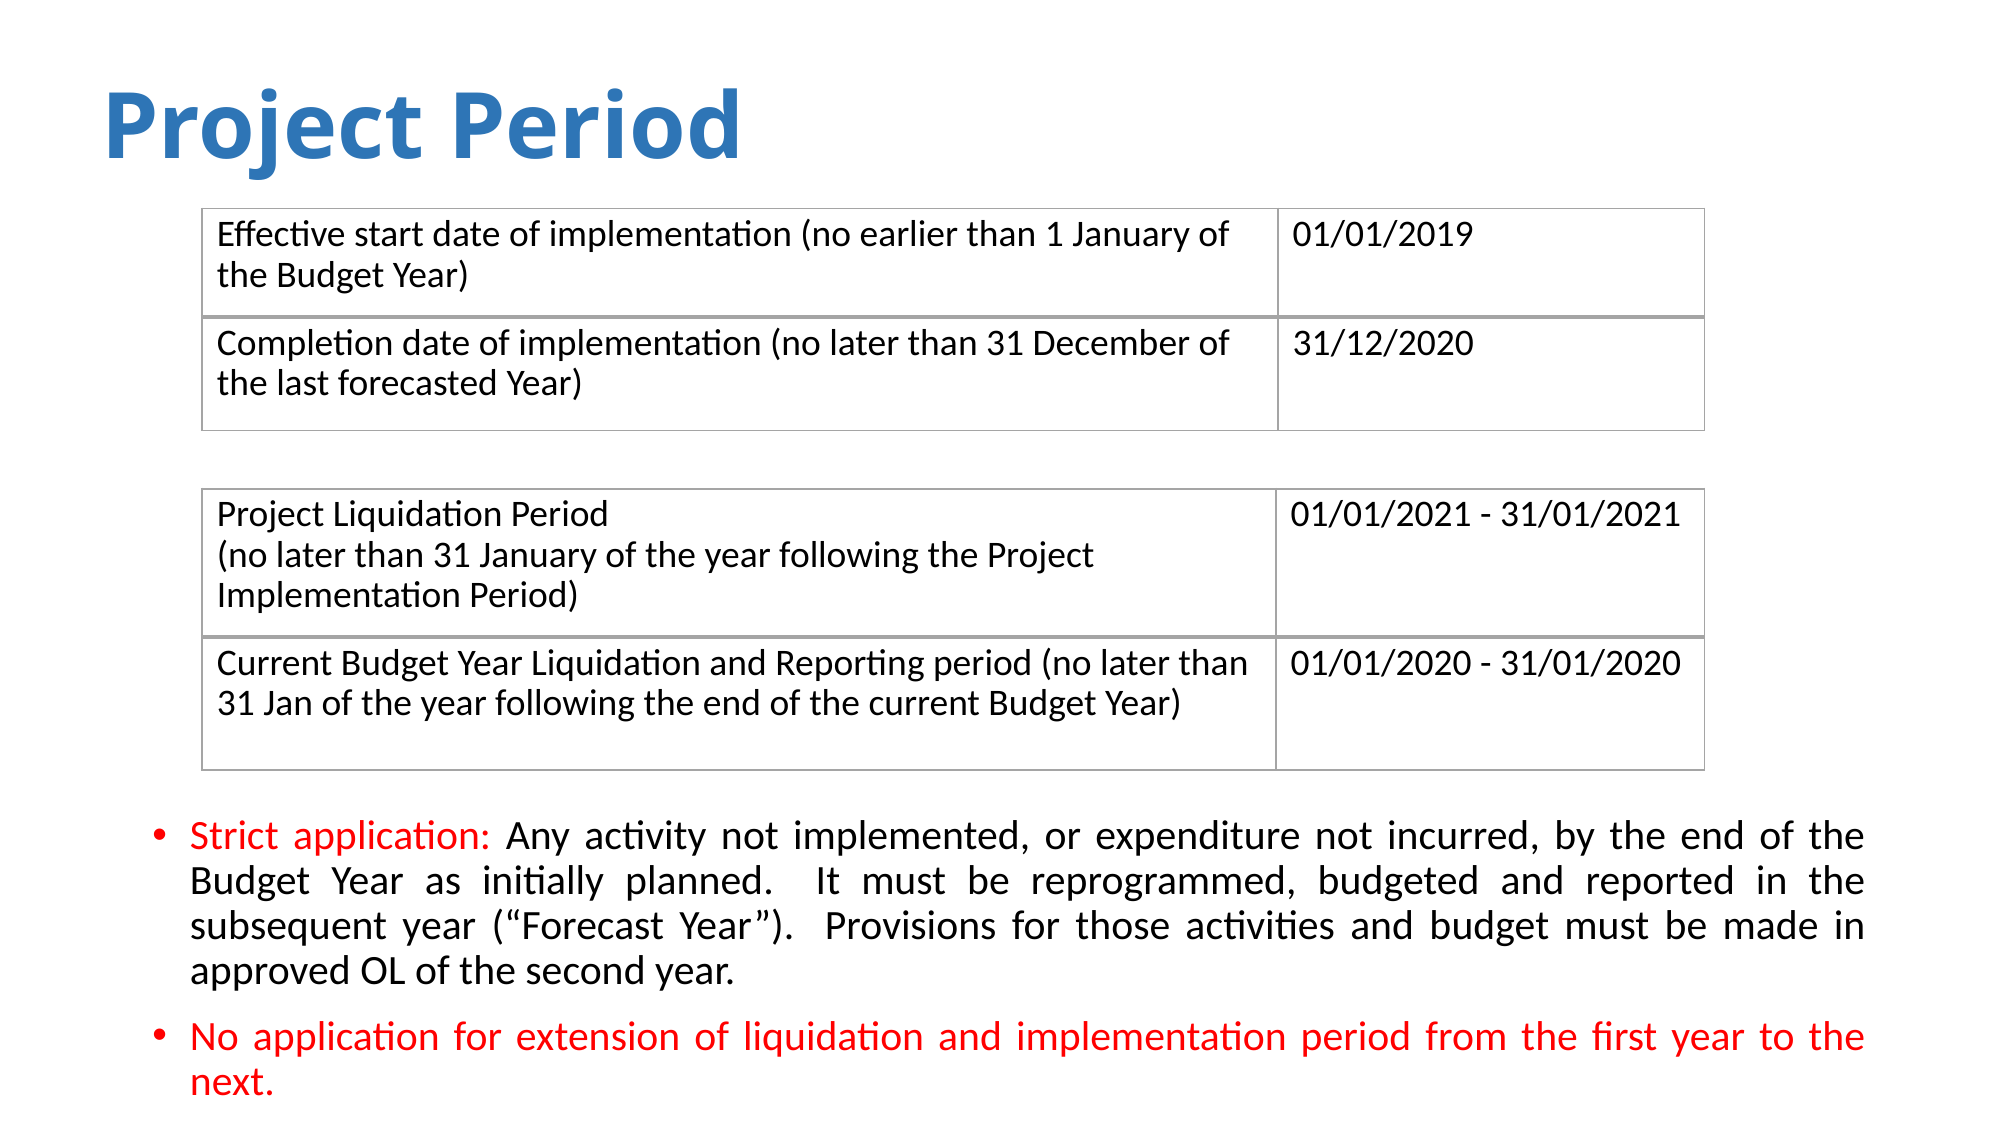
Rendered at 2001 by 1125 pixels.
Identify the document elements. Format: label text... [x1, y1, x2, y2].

title Project Period [86, 62, 1722, 194]
table_cell Current Budget Year Liquidation and Reporting period (no later than 31 Jan of the year following the end of the current Budget Year) [203, 639, 1275, 769]
list Strict application: Any activity not implemented, or expenditure not incurred, by the end of the Budget Year as initially planned. It must be reprogrammed, budgeted and reported in the subsequent year (“Forecast Year”). Provisions for those activities and budget must be made in approved OL of the second year. No application for extension of liquidation and implementation period from the first year to the next. [137, 208, 1882, 1094]
table_header 01/01/2021 - 31/01/2021 [1277, 490, 1704, 635]
table_cell 31/12/2020 [1279, 319, 1704, 430]
table_cell Completion date of implementation (no later than 31 December of the last forecasted Year) [203, 319, 1277, 430]
table_header Project Liquidation Period (no later than 31 January of the year following the Project Implementation Period) [203, 490, 1275, 635]
table_header Effective start date of implementation (no earlier than 1 January of the Budget Year) [203, 209, 1277, 315]
table_header 01/01/2019 [1279, 209, 1704, 315]
table_cell 01/01/2020 - 31/01/2020 [1277, 639, 1704, 769]
